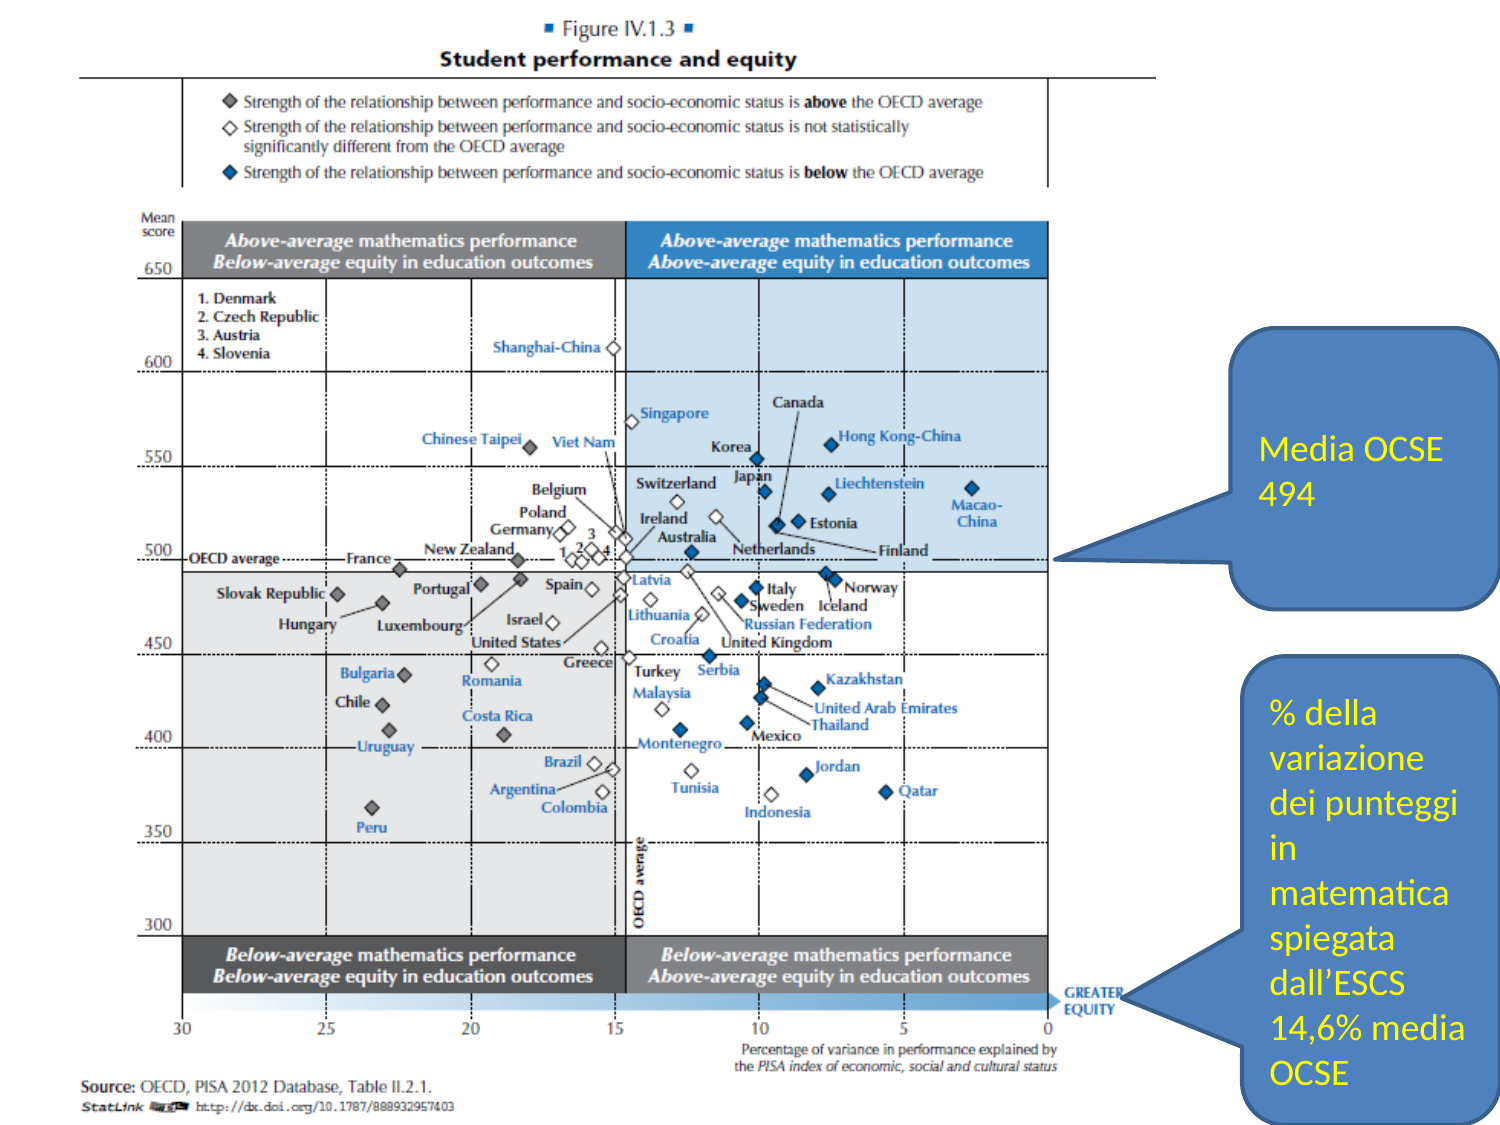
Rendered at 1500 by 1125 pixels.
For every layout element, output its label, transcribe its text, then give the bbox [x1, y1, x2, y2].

text_box % della variazione dei punteggi in matematica spiegata dall’ESCS 14,6% media OCSE [1161, 654, 1500, 1125]
text_box Media OCSE 494 [1161, 325, 1500, 612]
picture [58, 0, 1156, 1125]
